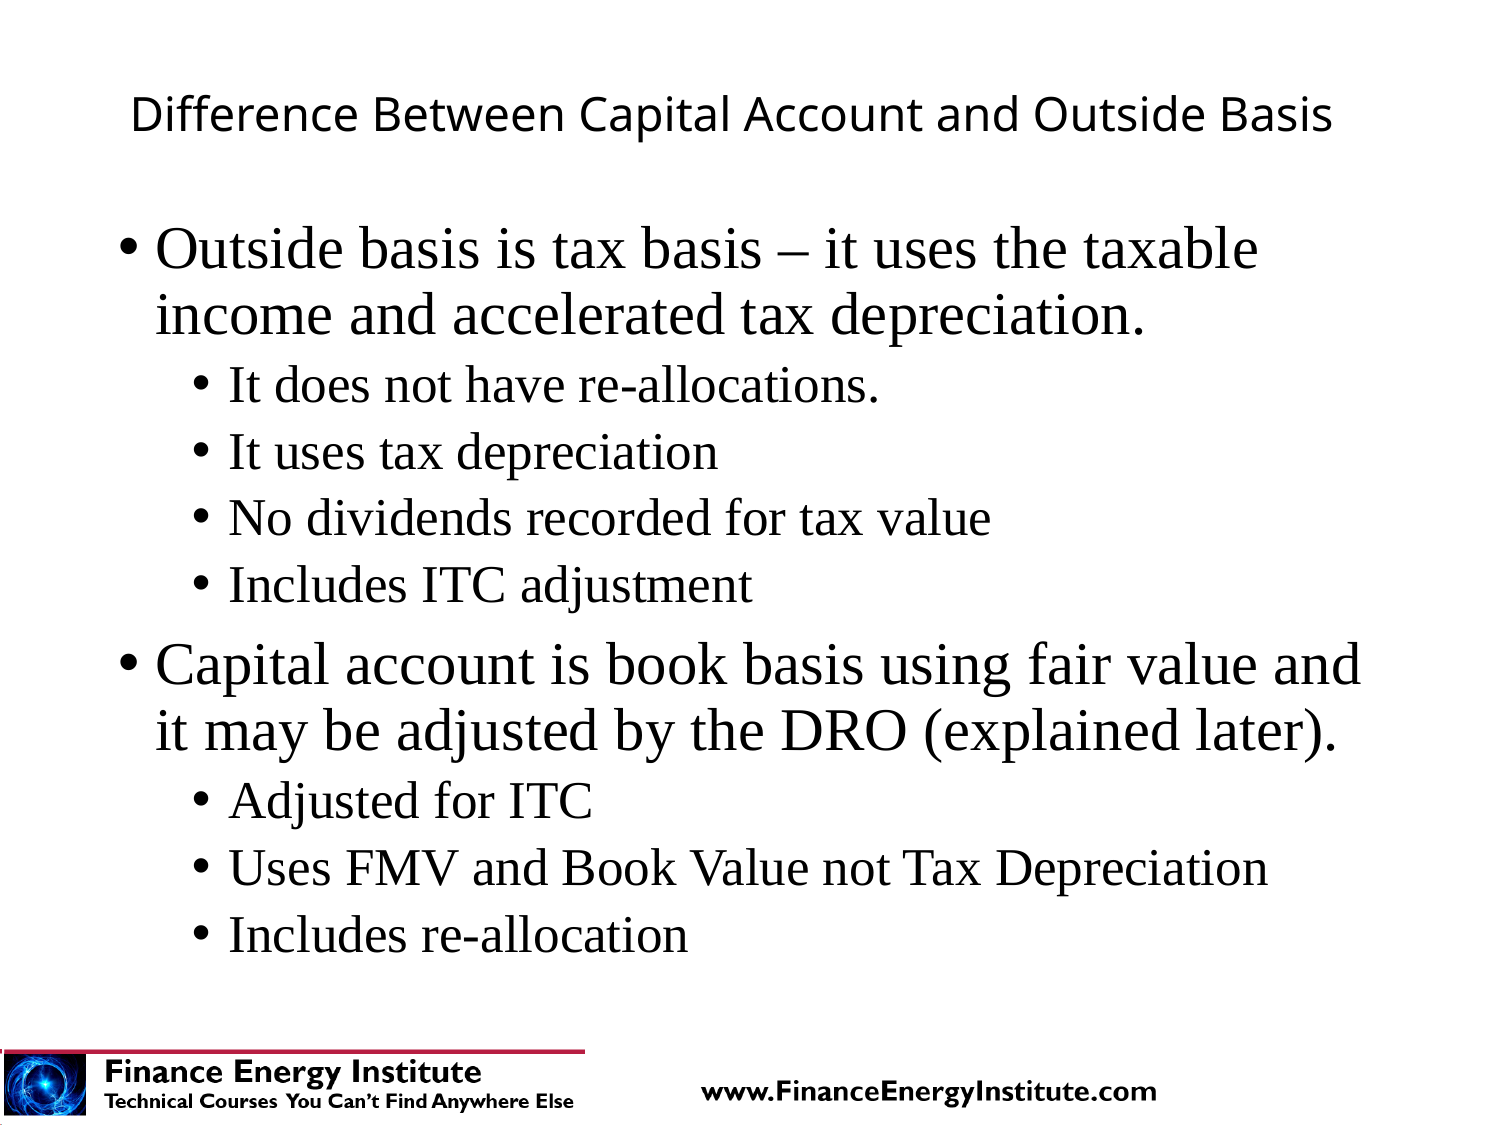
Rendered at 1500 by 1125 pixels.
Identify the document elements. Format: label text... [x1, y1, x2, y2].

title Difference Between Capital Account and Outside Basis [103, 59, 1361, 174]
picture [0, 1042, 585, 1125]
picture [696, 1074, 1166, 1112]
list Outside basis is tax basis – it uses the taxable income and accelerated tax depreciation. It does not have re-allocations. It uses tax depreciation No dividends recorded for tax value Includes ITC adjustment Capital account is book basis using fair value and it may be adjusted by the DRO (explained later). Adjusted for ITC Uses FMV and Book Value not Tax Depreciation Includes re-allocation [103, 208, 1400, 1015]
